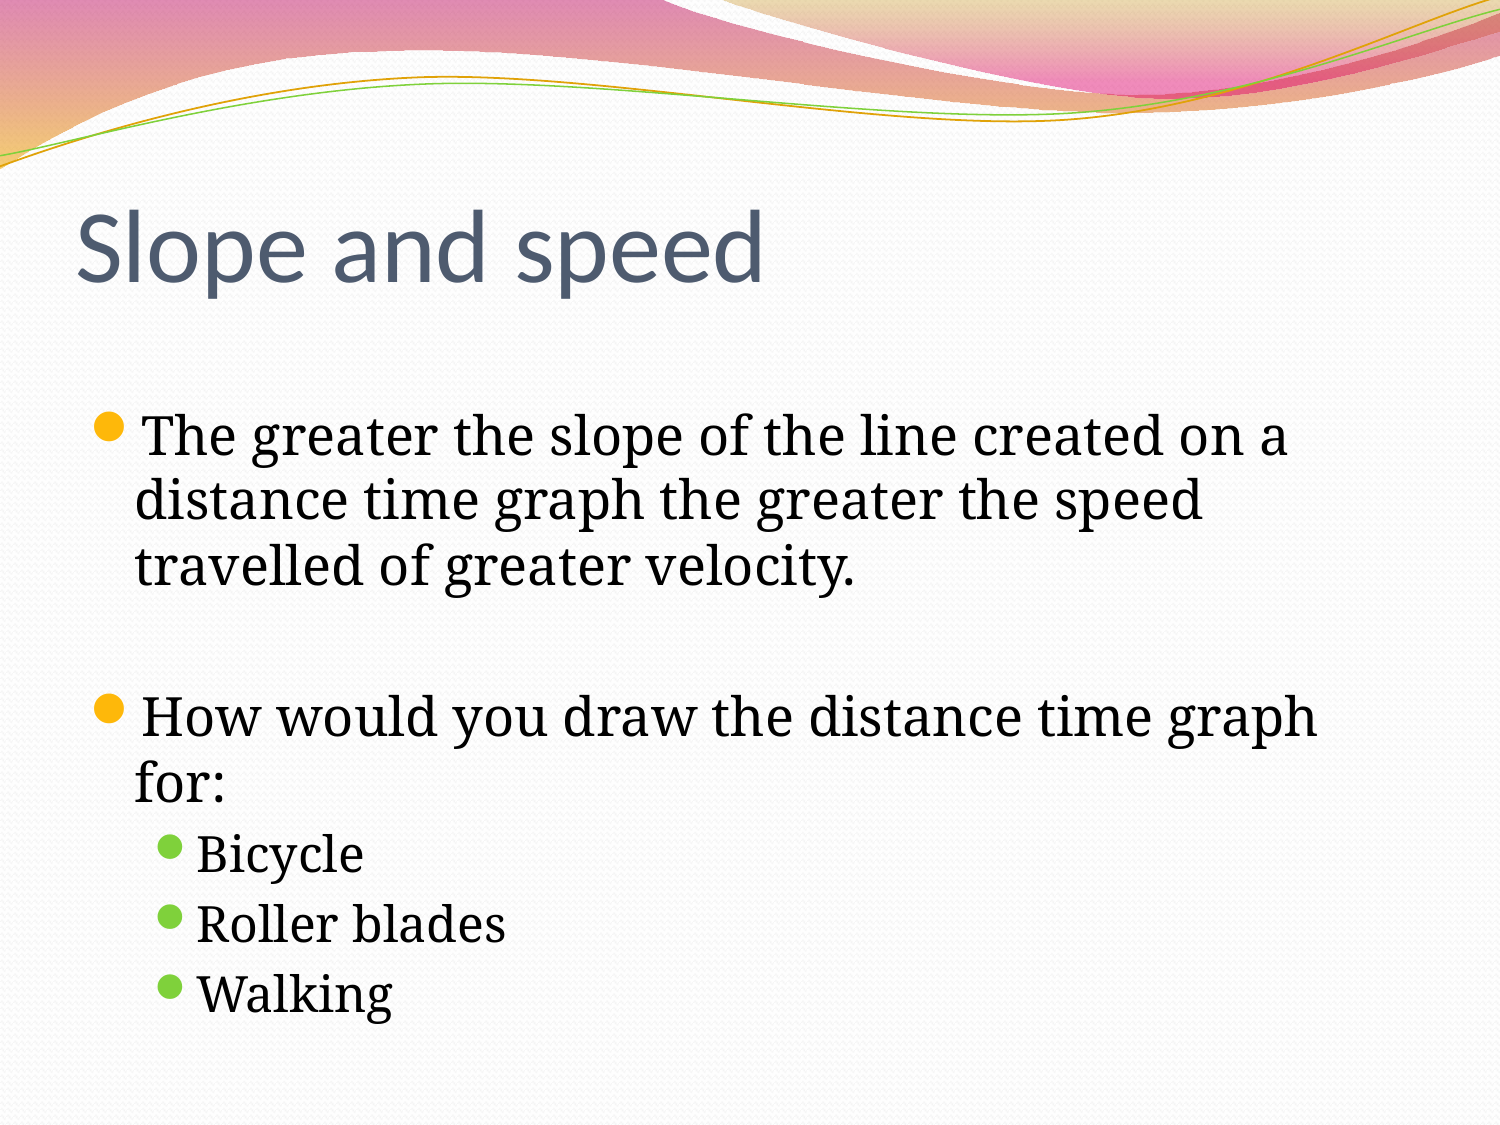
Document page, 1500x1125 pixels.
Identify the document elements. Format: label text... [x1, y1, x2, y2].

list The greater the slope of the line created on a distance time graph the greater the speed travelled of greater velocity. How would you draw the distance time graph for: Bicycle Roller blades Walking [75, 317, 1425, 1038]
title Slope and speed [75, 115, 1425, 303]
